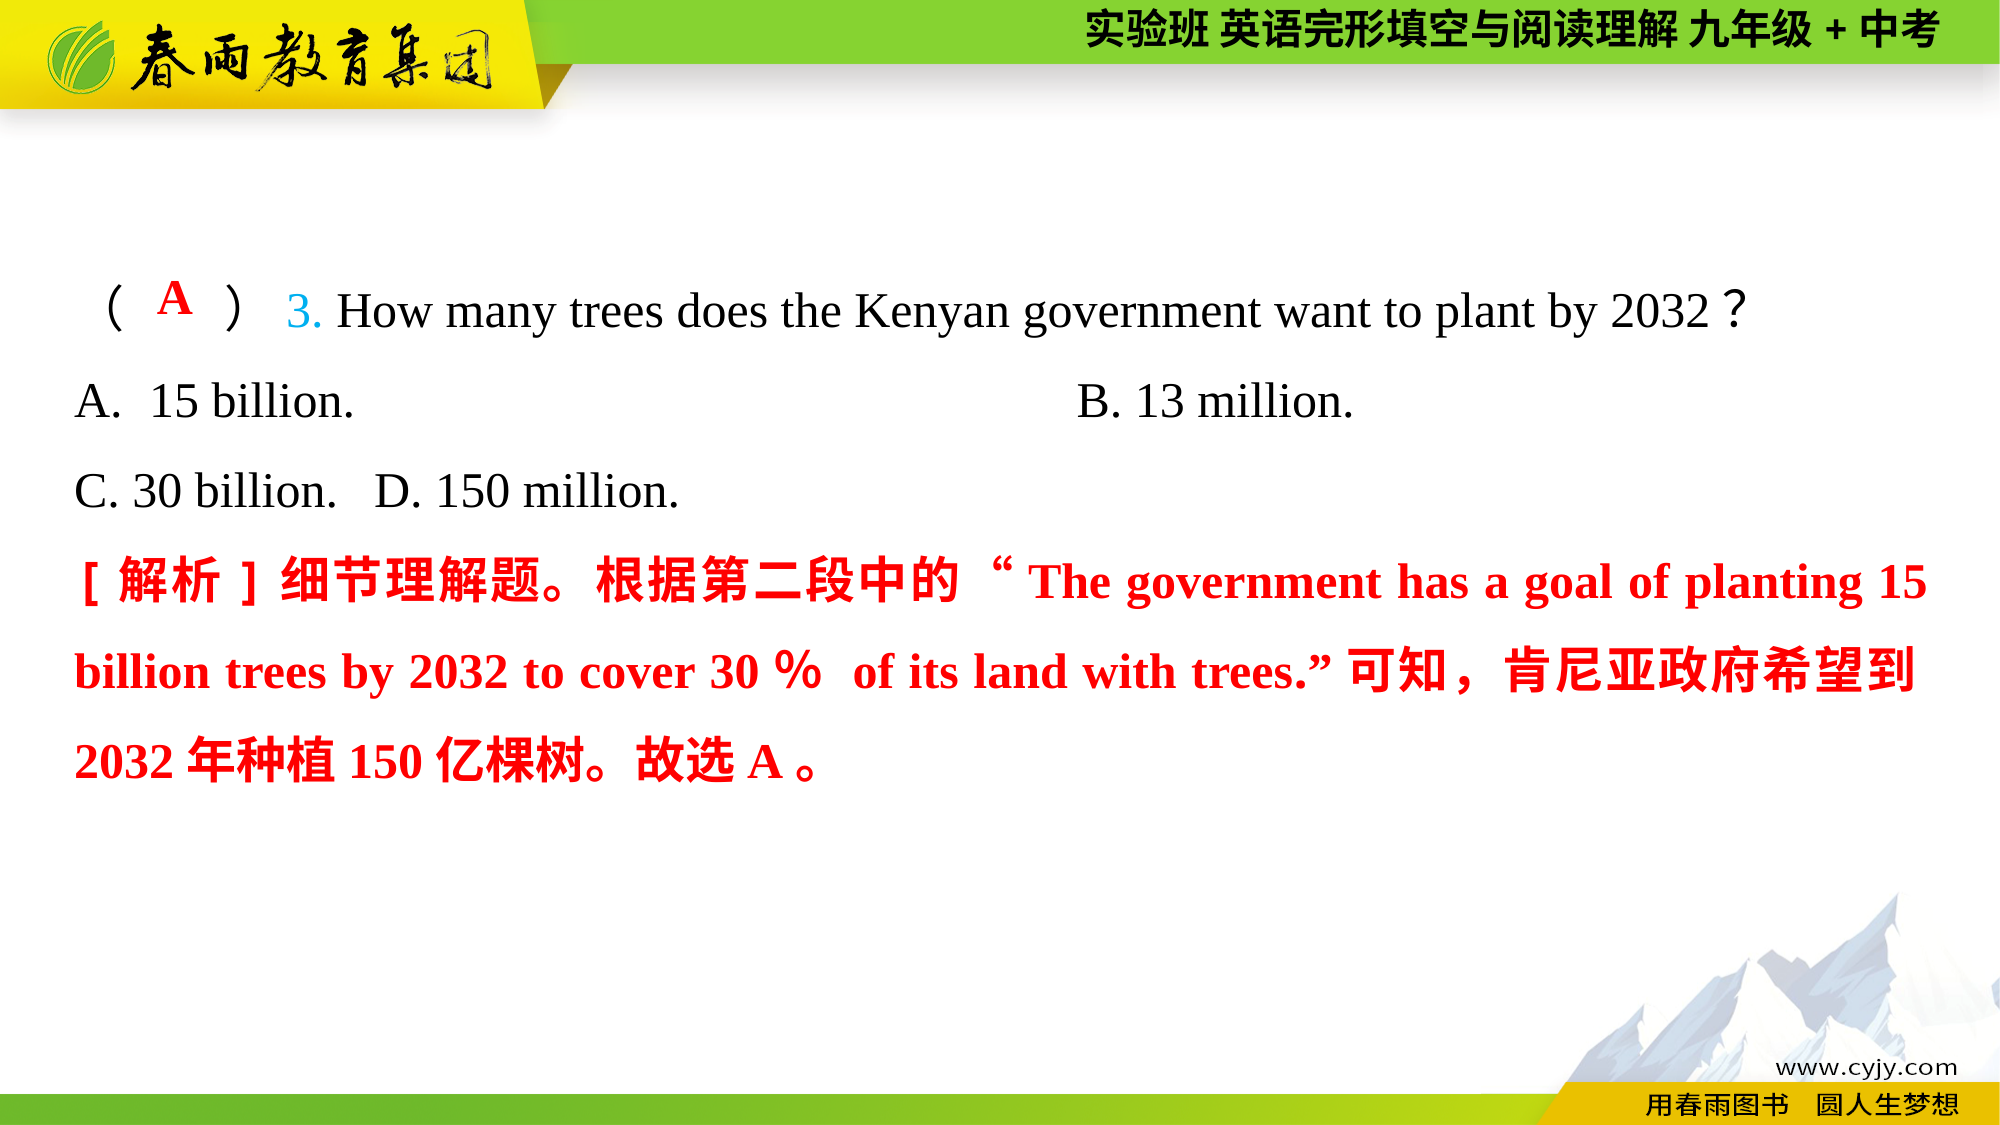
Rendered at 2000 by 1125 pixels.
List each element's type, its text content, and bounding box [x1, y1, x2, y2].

list （ ）3. How many trees does the Kenyan government want to plant by 2032？ 15 billion. B. 13 million. C. 30 billion. D. 150 million. [59, 239, 1944, 528]
text_box A [141, 257, 208, 333]
text_box [解析]细节理解题。根据第二段中的“The government has a goal of planting 15 billion trees by 2032 to cover 30％ of its land with trees.”可知，肯尼亚政府希望到2032年种植150亿棵树。故选A。 [59, 528, 1944, 796]
picture [0, 0, 2000, 1125]
